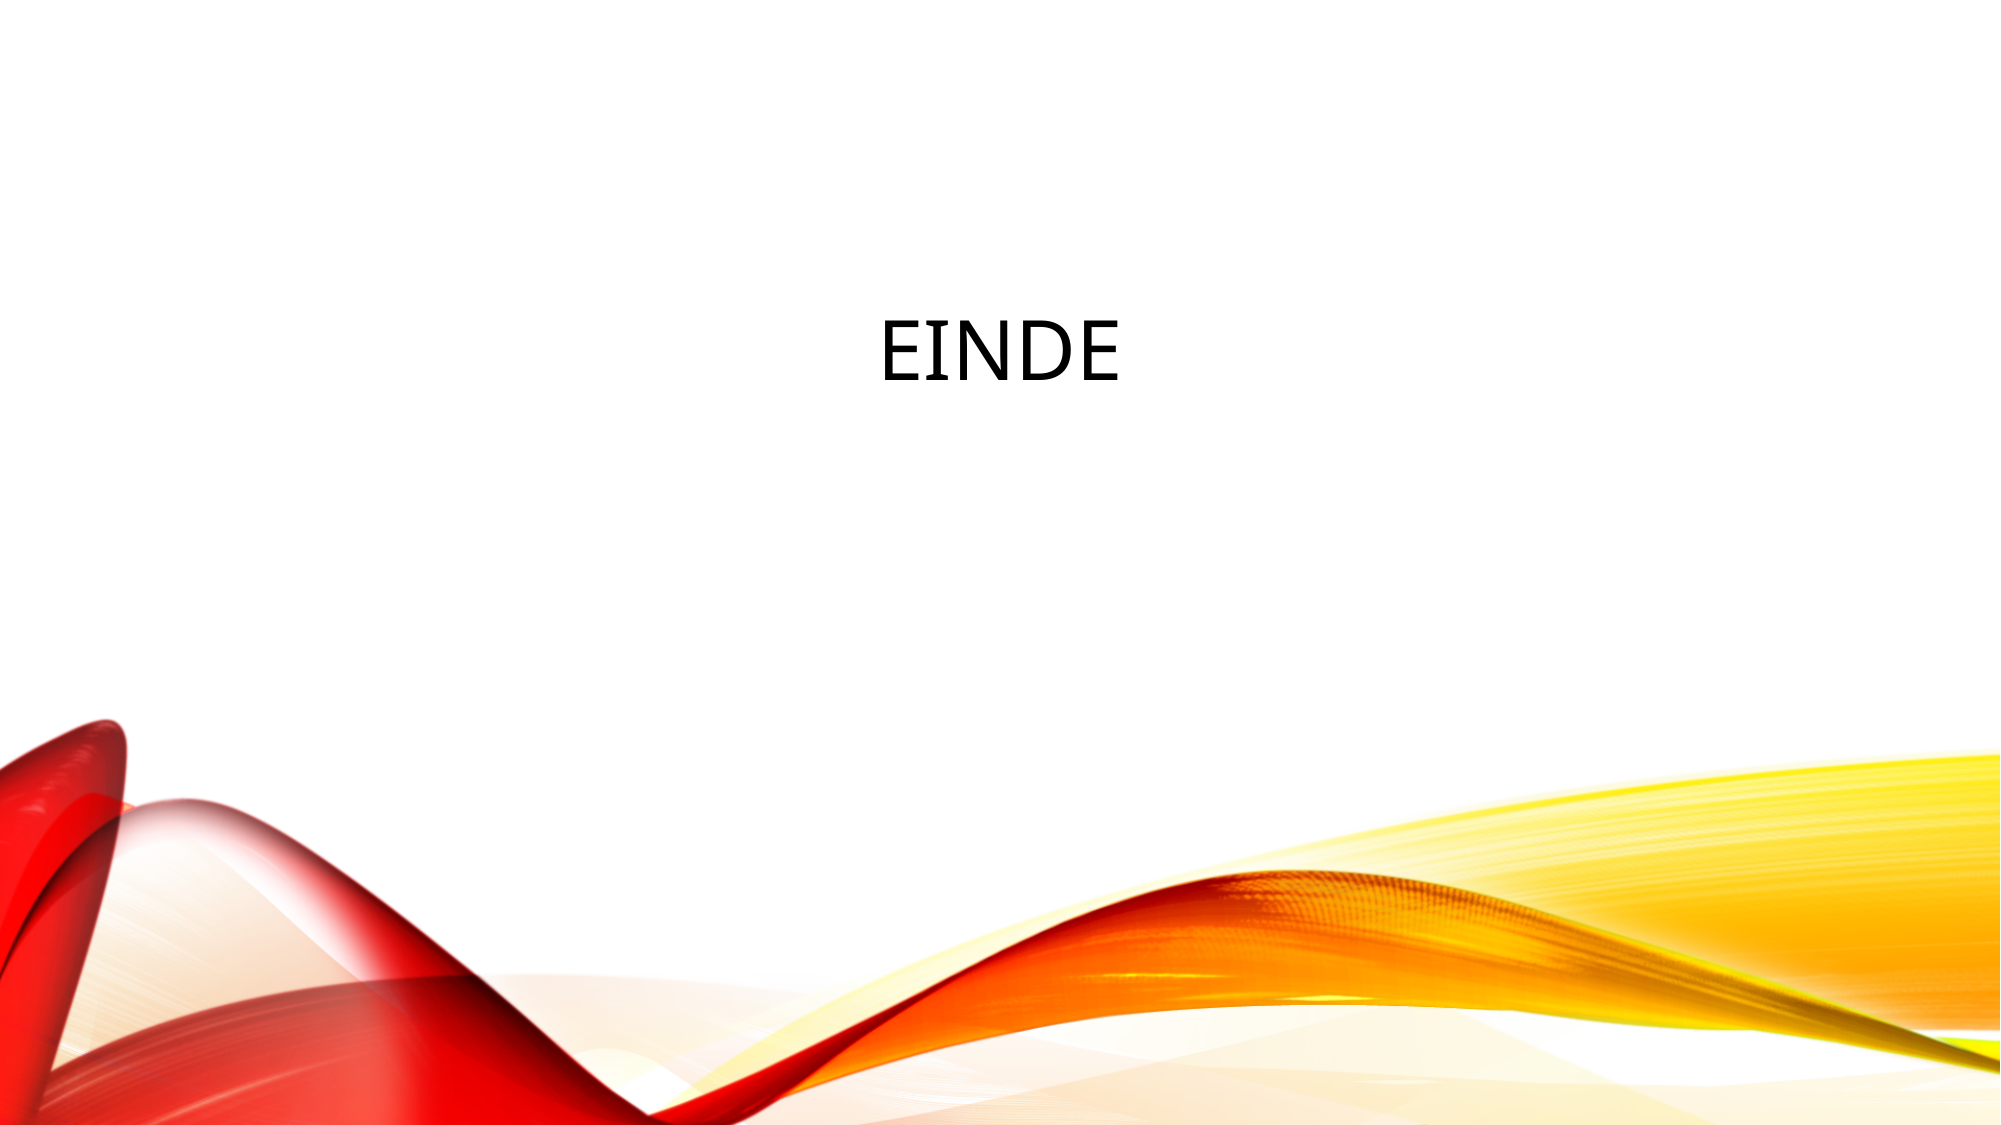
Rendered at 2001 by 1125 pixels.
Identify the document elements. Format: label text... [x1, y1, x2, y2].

title Einde [112, 123, 1888, 584]
picture [0, 717, 2000, 1125]
